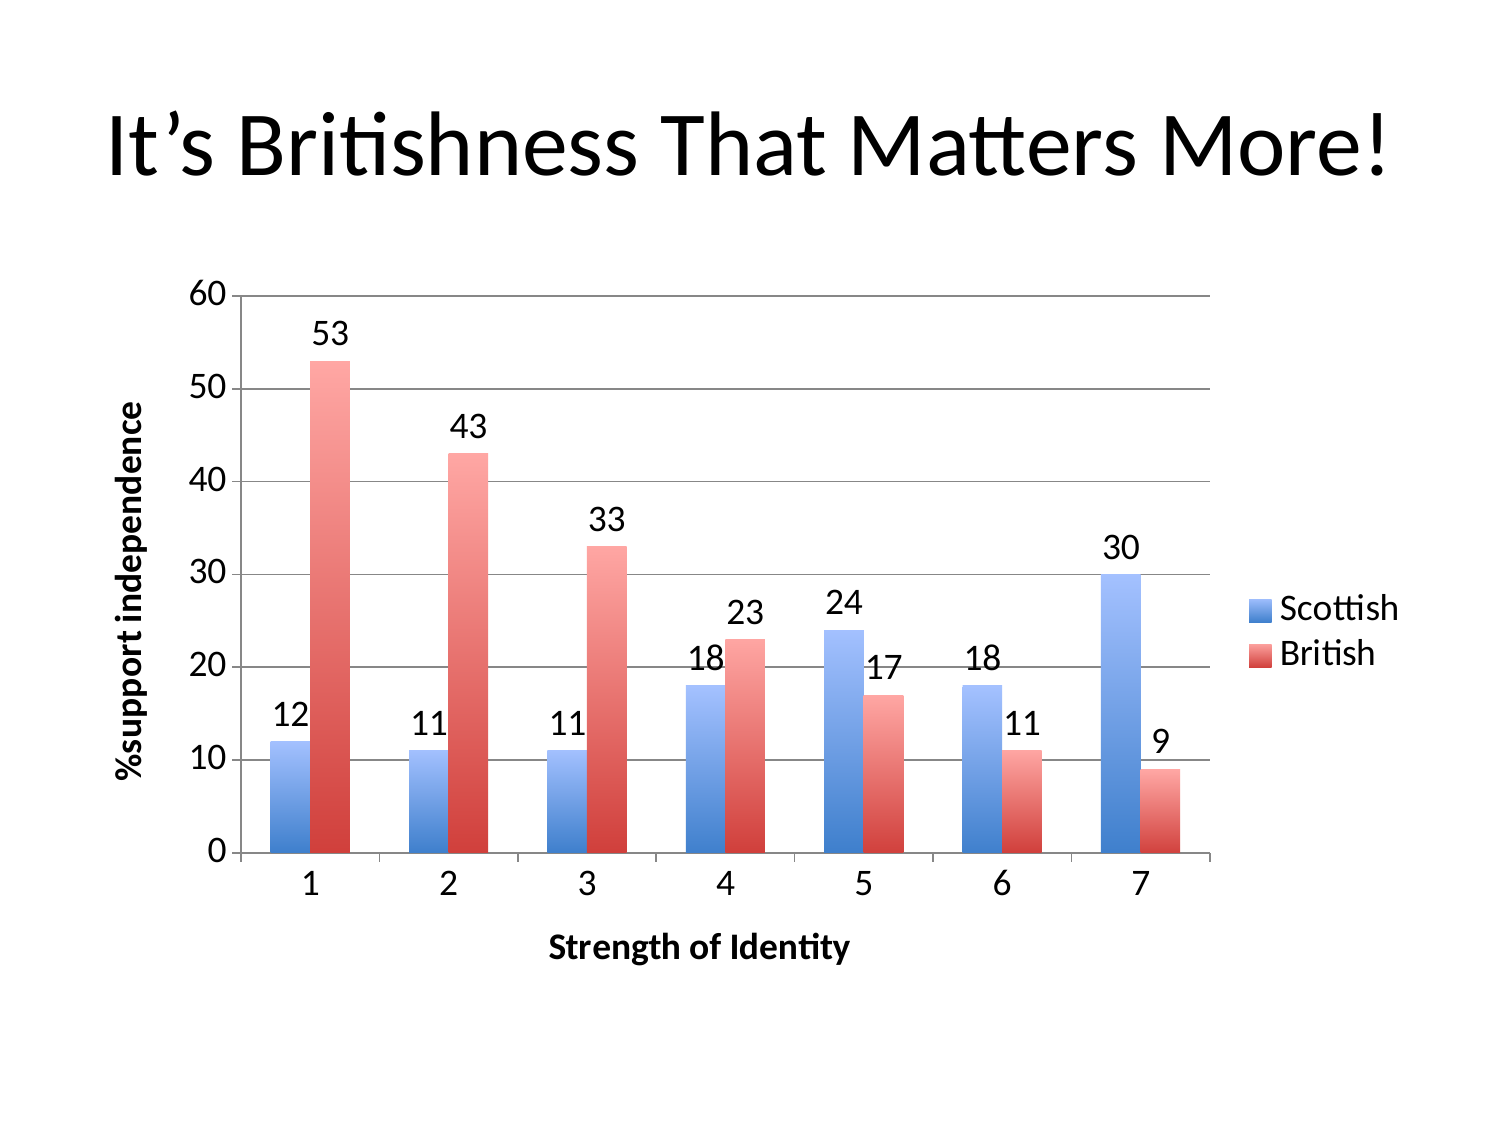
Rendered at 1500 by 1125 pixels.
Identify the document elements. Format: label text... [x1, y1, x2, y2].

chart [74, 262, 1426, 1006]
title It’s Britishness That Matters More! [75, 45, 1425, 233]
